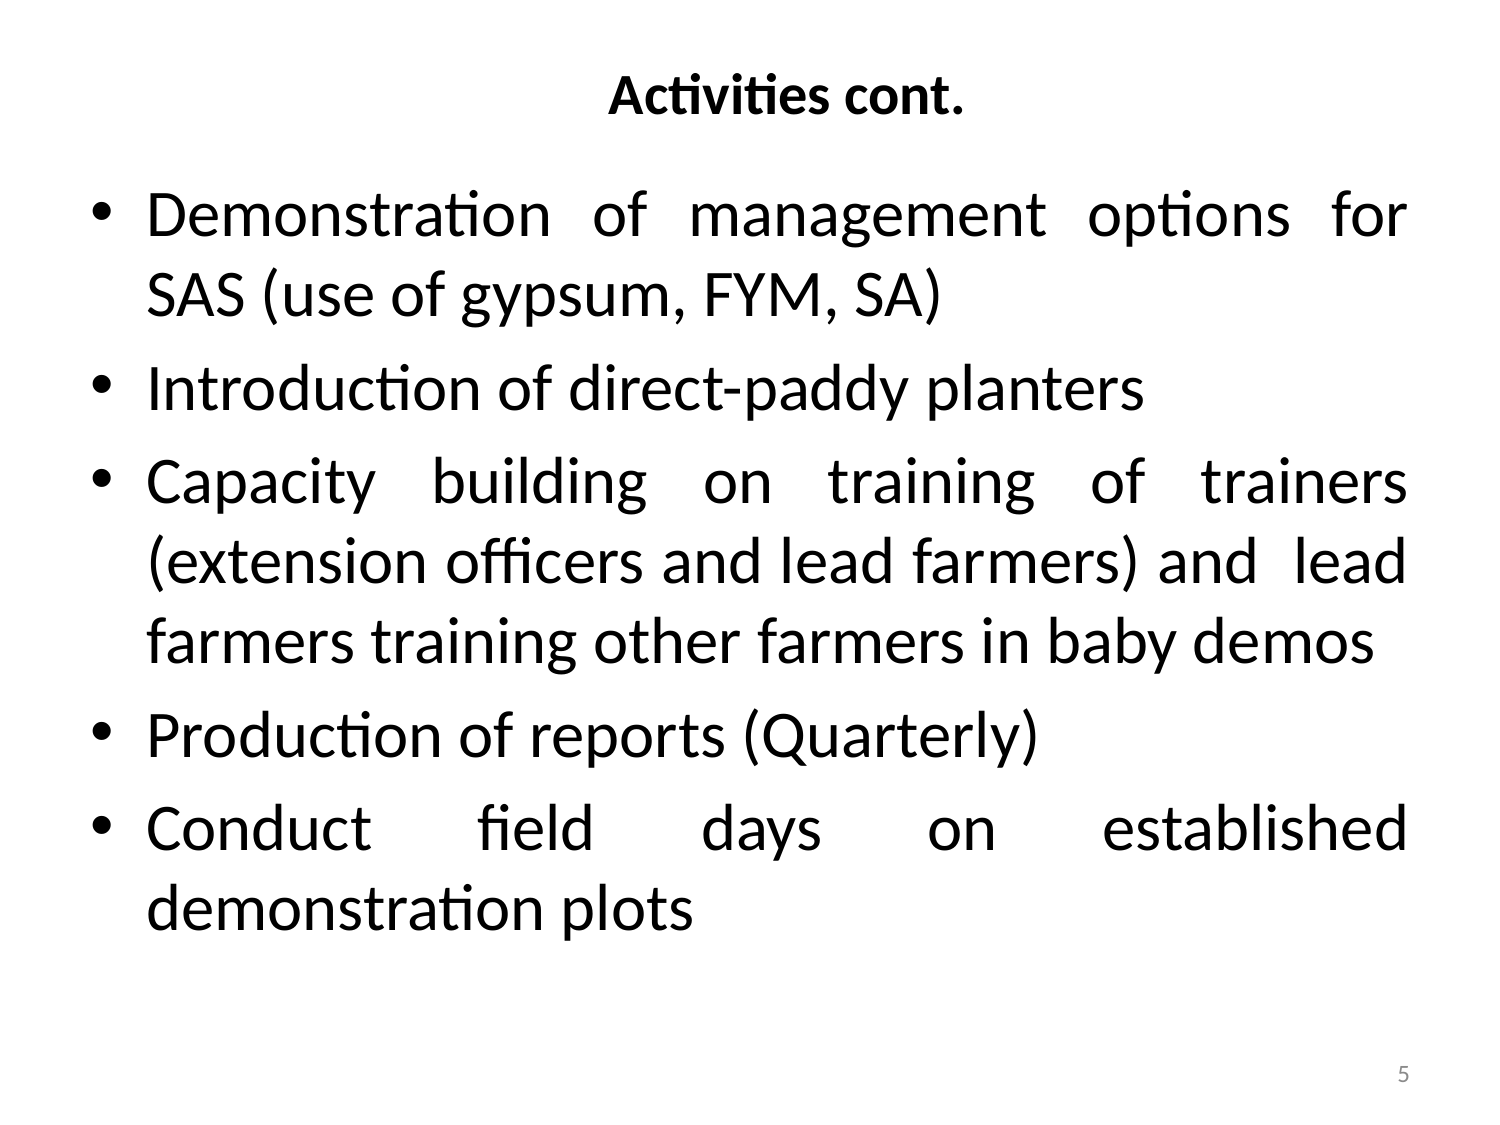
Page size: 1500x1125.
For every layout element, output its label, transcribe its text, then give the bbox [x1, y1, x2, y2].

title Activities cont. [150, 45, 1425, 138]
slide_number 5 [1074, 1042, 1425, 1103]
list Demonstration of management options for SAS (use of gypsum, FYM, SA) Introduction of direct-paddy planters Capacity building on training of trainers (extension officers and lead farmers) and lead farmers training other farmers in baby demos Production of reports (Quarterly) Conduct field days on established demonstration plots [75, 162, 1425, 1005]
